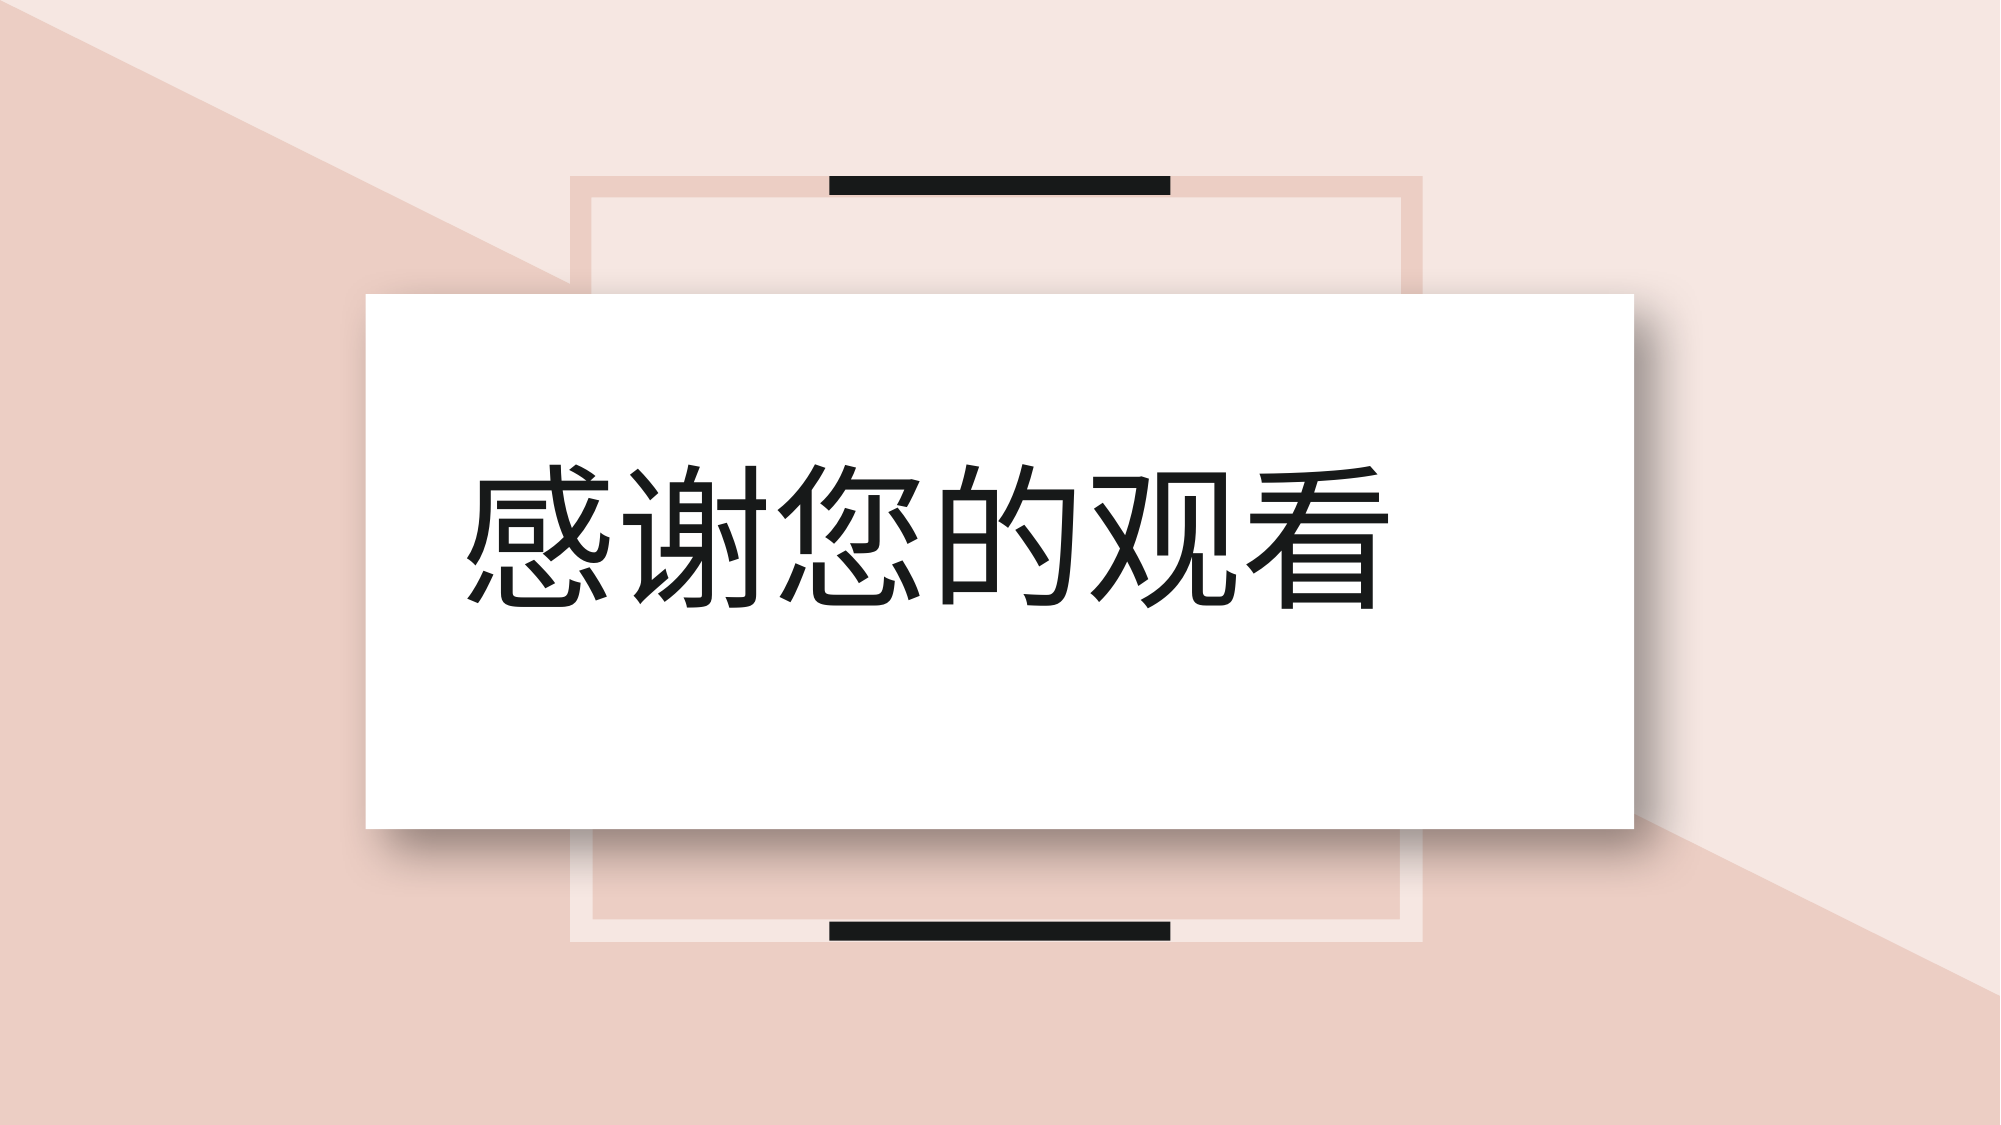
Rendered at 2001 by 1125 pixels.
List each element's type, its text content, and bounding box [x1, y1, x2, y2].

text_box [828, 921, 1172, 942]
text_box 感谢您的观看 [445, 433, 1555, 636]
text_box [569, 175, 1424, 281]
text_box [569, 885, 1424, 943]
text_box [828, 175, 1172, 196]
text_box [365, 293, 1635, 830]
text_box [0, 0, 2000, 1125]
